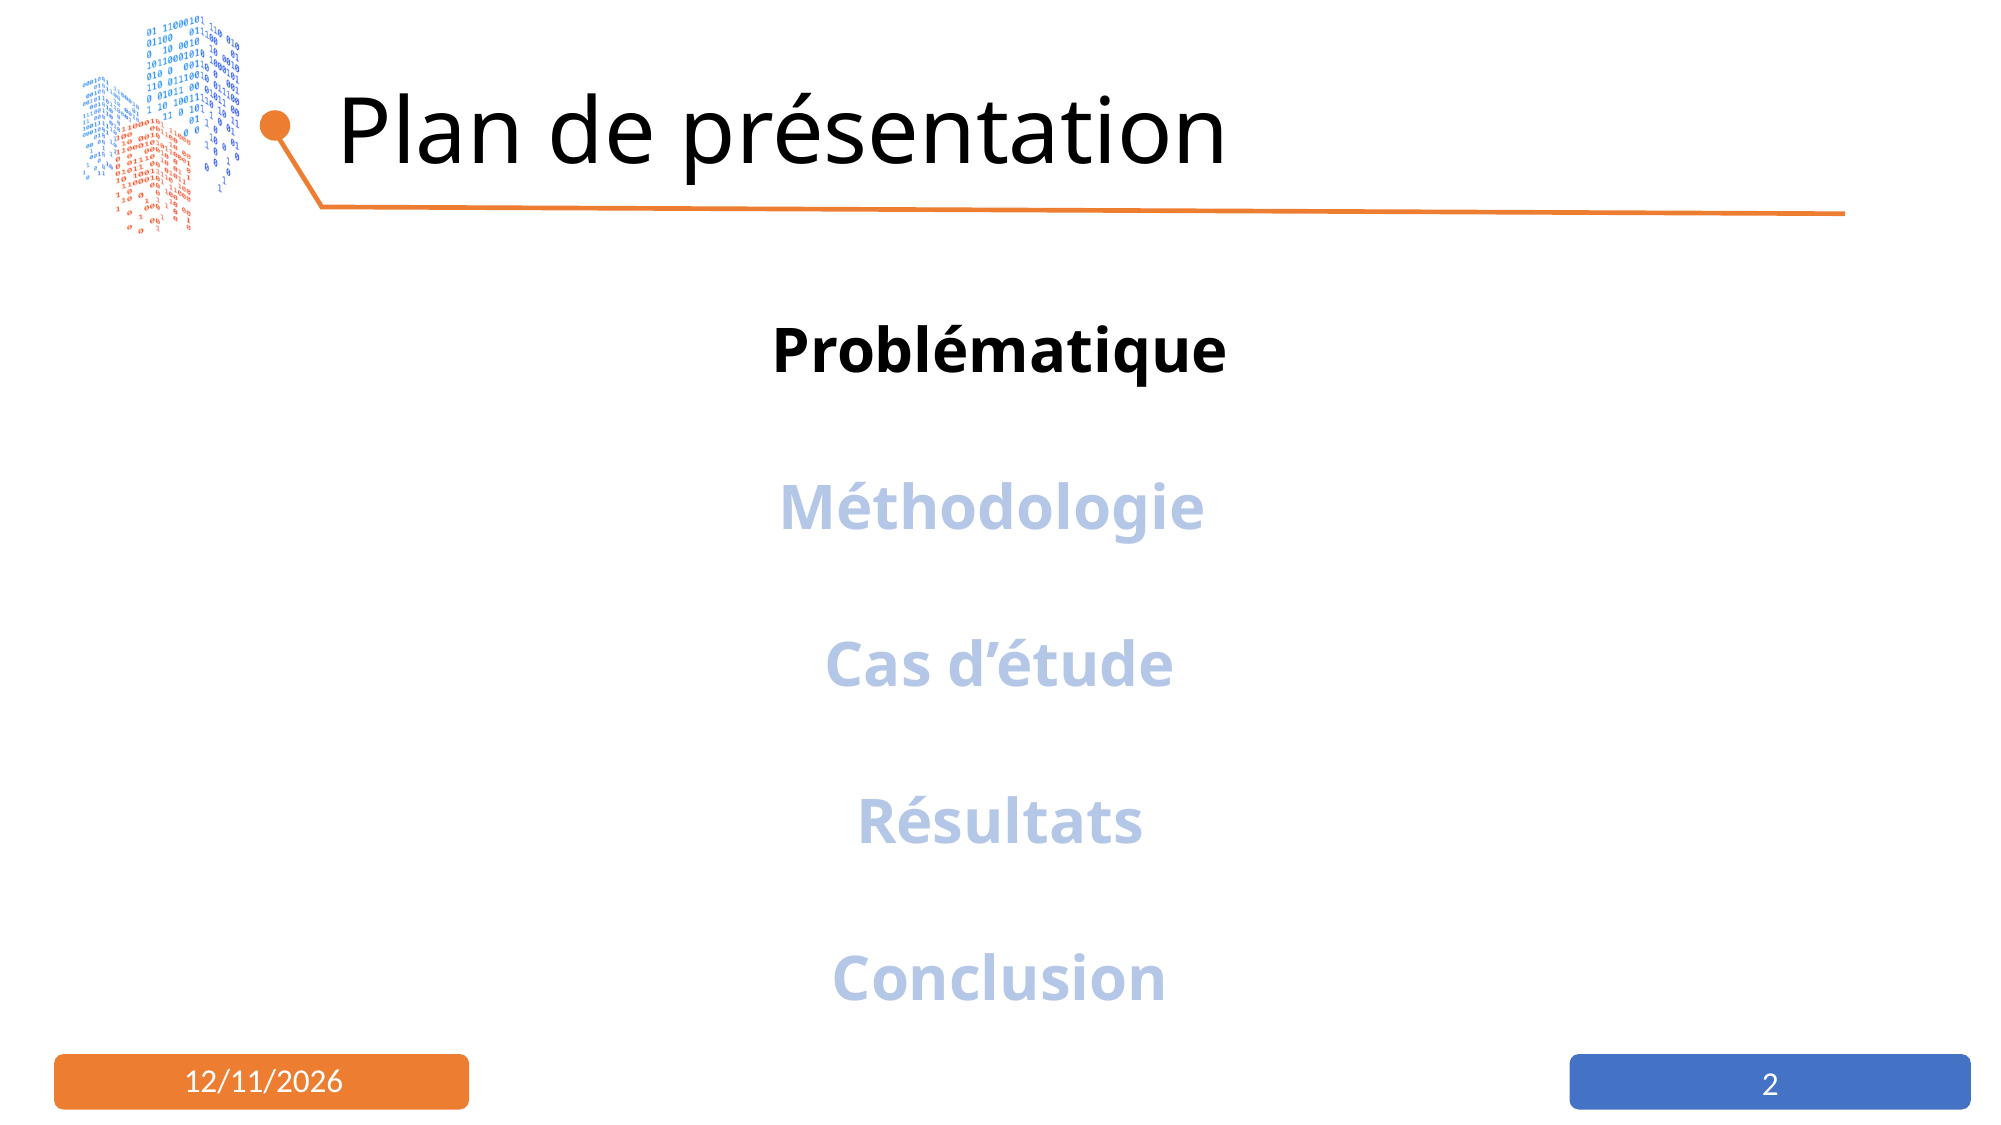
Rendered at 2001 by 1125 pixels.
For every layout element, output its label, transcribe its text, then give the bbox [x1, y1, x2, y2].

title Plan de présentation [321, 76, 1863, 184]
picture [57, 0, 260, 253]
slide_number 2 [1569, 1054, 1971, 1110]
list Problématique Méthodologie Cas d’étude Résultats Conclusion [137, 247, 1863, 1035]
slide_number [57, 1049, 470, 1110]
